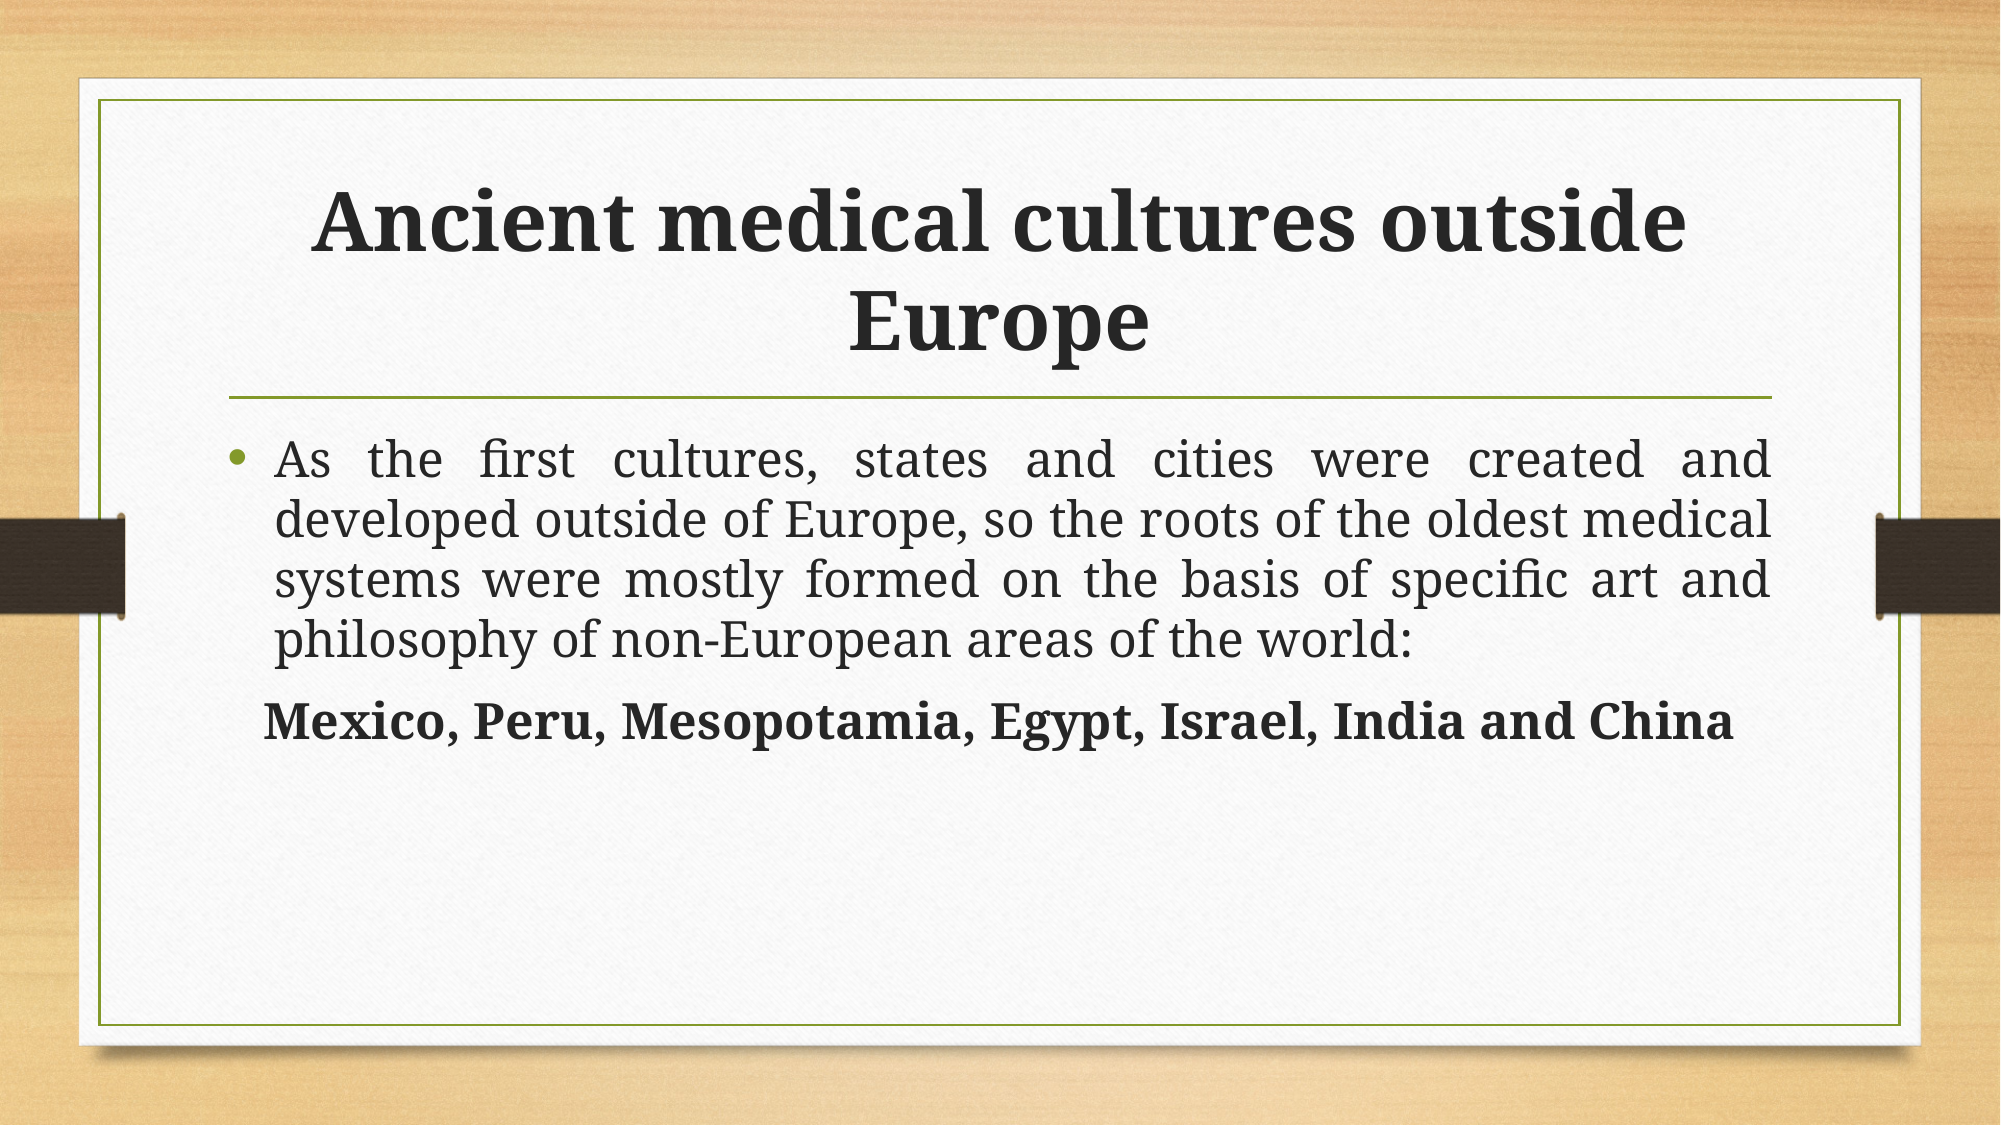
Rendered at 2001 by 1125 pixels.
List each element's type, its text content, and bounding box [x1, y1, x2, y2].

title Ancient medical cultures outside Europe [212, 161, 1788, 375]
picture [0, 0, 2001, 1125]
list As the first cultures, states and cities were created and developed outside of Europe, so the roots of the oldest medical systems were mostly formed on the basis of specific art and philosophy of non-European areas of the world: Mexico, Peru, Mesopotamia, Egypt, Israel, India and China [212, 419, 1788, 964]
